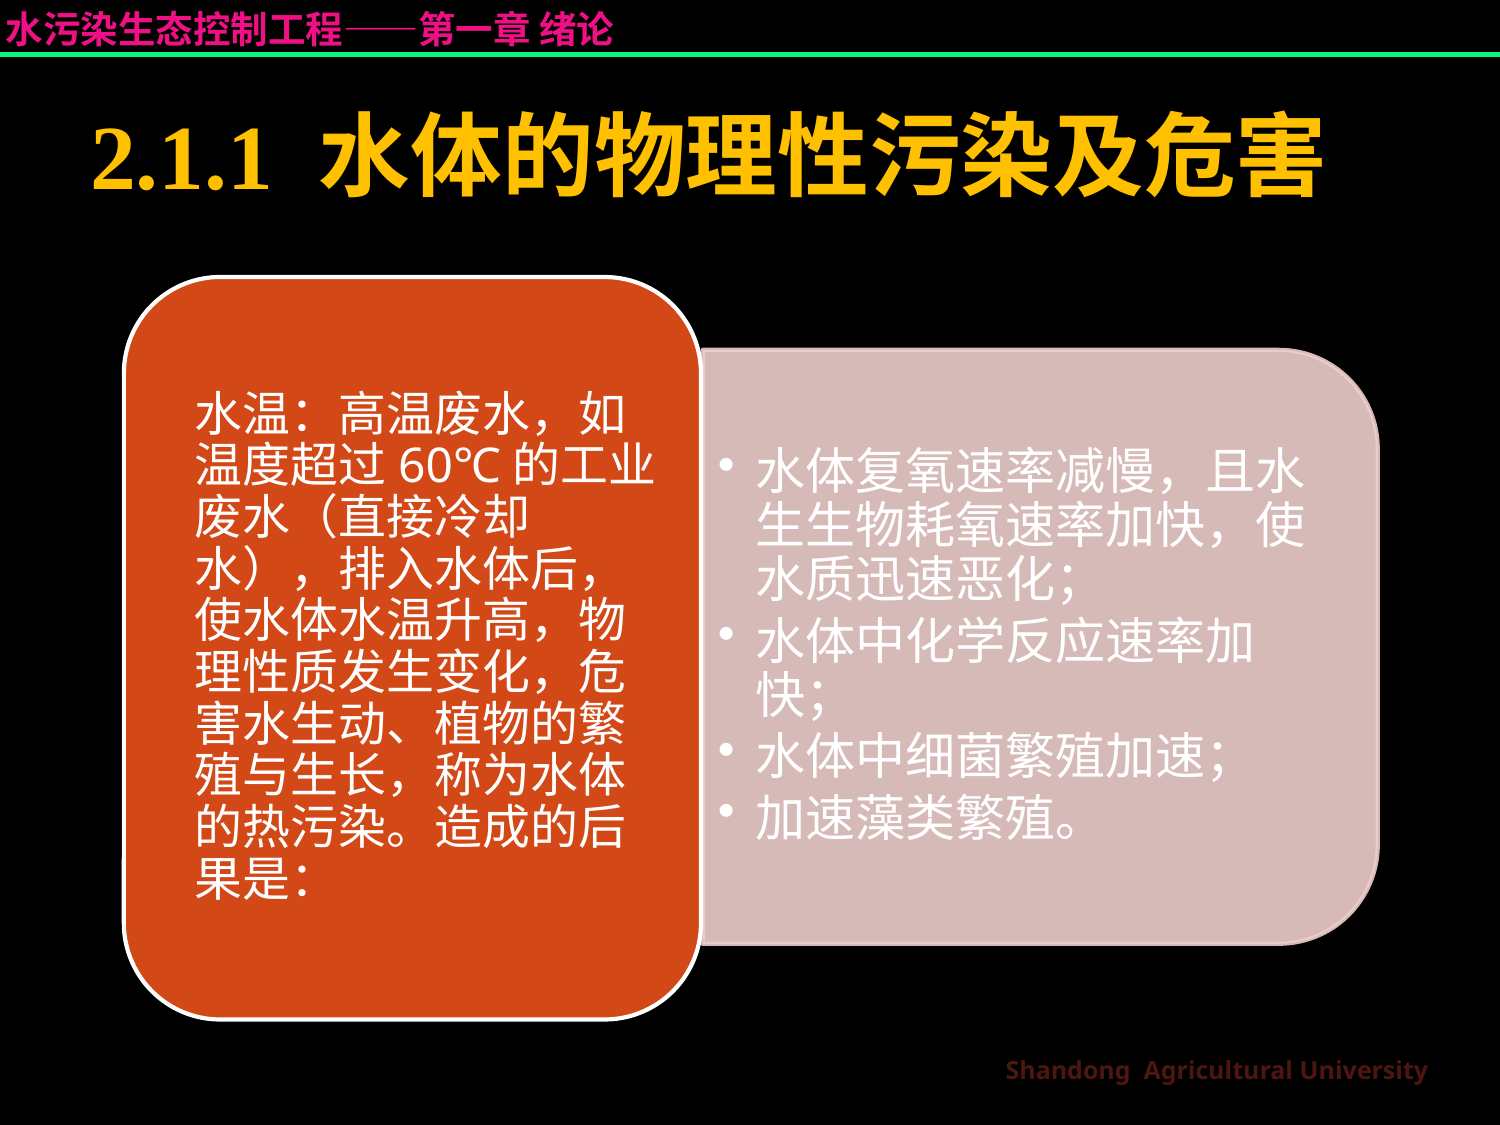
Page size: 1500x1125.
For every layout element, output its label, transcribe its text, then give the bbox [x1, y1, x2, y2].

title 2.1.1 水体的物理性污染及危害 [75, 59, 1425, 248]
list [74, 276, 1426, 1020]
